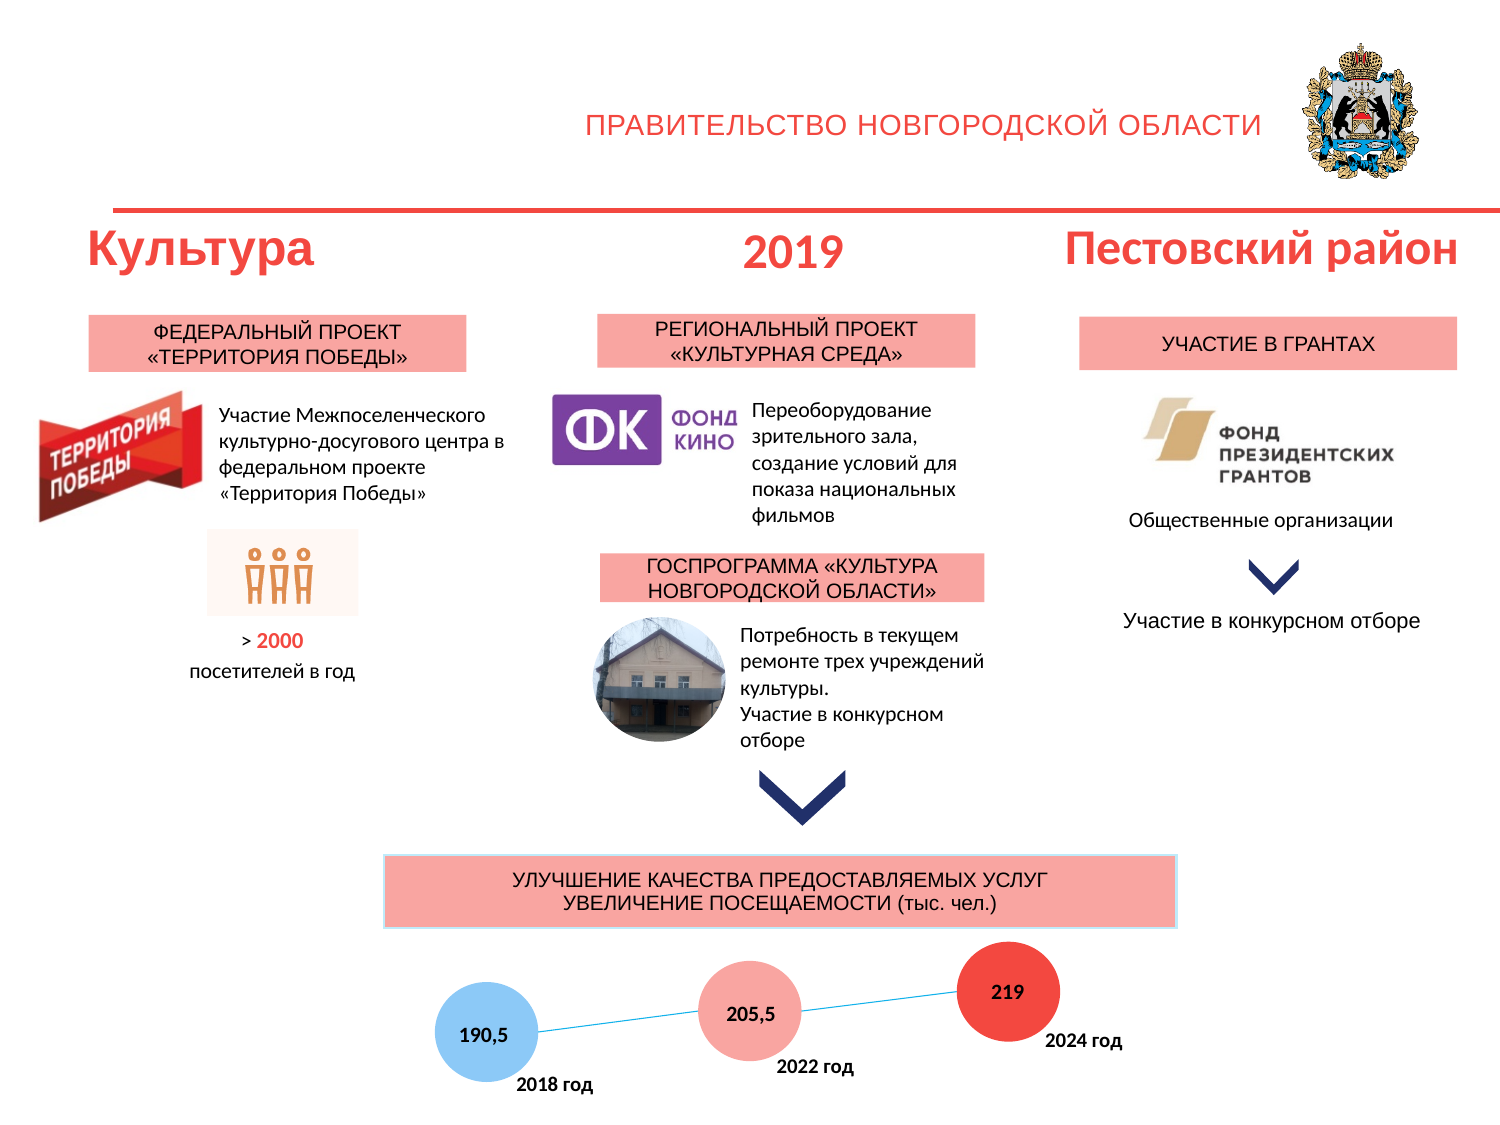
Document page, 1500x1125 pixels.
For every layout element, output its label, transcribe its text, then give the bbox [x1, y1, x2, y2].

text_box ФЕДЕРАЛЬНЫЙ ПРОЕКТ «ТЕРРИТОРИЯ ПОБЕДЫ» [87, 314, 467, 373]
text_box [1247, 556, 1300, 597]
text_box ГОСПРОГРАММА «КУЛЬТУРА НОВГОРОДСКОЙ ОБЛАСТИ» [599, 552, 985, 603]
text_box Участие в конкурсном отборе [1071, 598, 1472, 641]
text_box УЧАСТИЕ В ГРАНТАХ [1078, 316, 1458, 371]
text_box УЛУЧШЕНИЕ КАЧЕСТВА ПРЕДОСТАВЛЯЕМЫХ УСЛУГ УВЕЛИЧЕНИЕ ПОСЕЩАЕМОСТИ (тыс. чел.) [383, 854, 1178, 929]
text_box > 2000 посетителей в год [149, 615, 396, 691]
text_box Пестовский район [948, 231, 1474, 282]
text_box [697, 959, 799, 1063]
picture [1141, 383, 1397, 497]
text_box 2019 [727, 211, 859, 287]
picture [33, 387, 209, 527]
text_box Общественные организации [1114, 497, 1478, 539]
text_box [801, 991, 957, 1012]
text_box ПРАВИТЕЛЬСТВО НОВГОРОДСКОЙ ОБЛАСТИ [570, 102, 1302, 147]
picture [1302, 43, 1419, 179]
text_box Потребность в текущем ремонте трех учреждений культуры. Участие в конкурсном отборе [725, 613, 1013, 760]
text_box Переоборудование зрительного зала, создание условий для показа национальных фильмов [737, 388, 1021, 535]
text_box 205,5 [711, 992, 813, 1034]
text_box 2022 год [761, 1045, 900, 1086]
text_box РЕГИОНАЛЬНЫЙ ПРОЕКТ «КУЛЬТУРНАЯ СРЕДА» [596, 313, 977, 369]
picture [550, 375, 740, 483]
text_box 2018 год [501, 1063, 639, 1104]
picture [207, 529, 359, 616]
text_box 190,5 [444, 1012, 534, 1054]
picture [592, 617, 726, 742]
text_box Культура [72, 215, 493, 285]
text_box [955, 940, 1057, 1043]
text_box Участие Межпоселенческого культурно-досугового центра в федеральном проекте «Территория Победы» [209, 392, 541, 513]
text_box 2024 год [1030, 1019, 1169, 1059]
text_box [758, 767, 847, 828]
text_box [538, 1011, 699, 1033]
text_box [433, 980, 540, 1084]
text_box 219 [976, 970, 1062, 1012]
